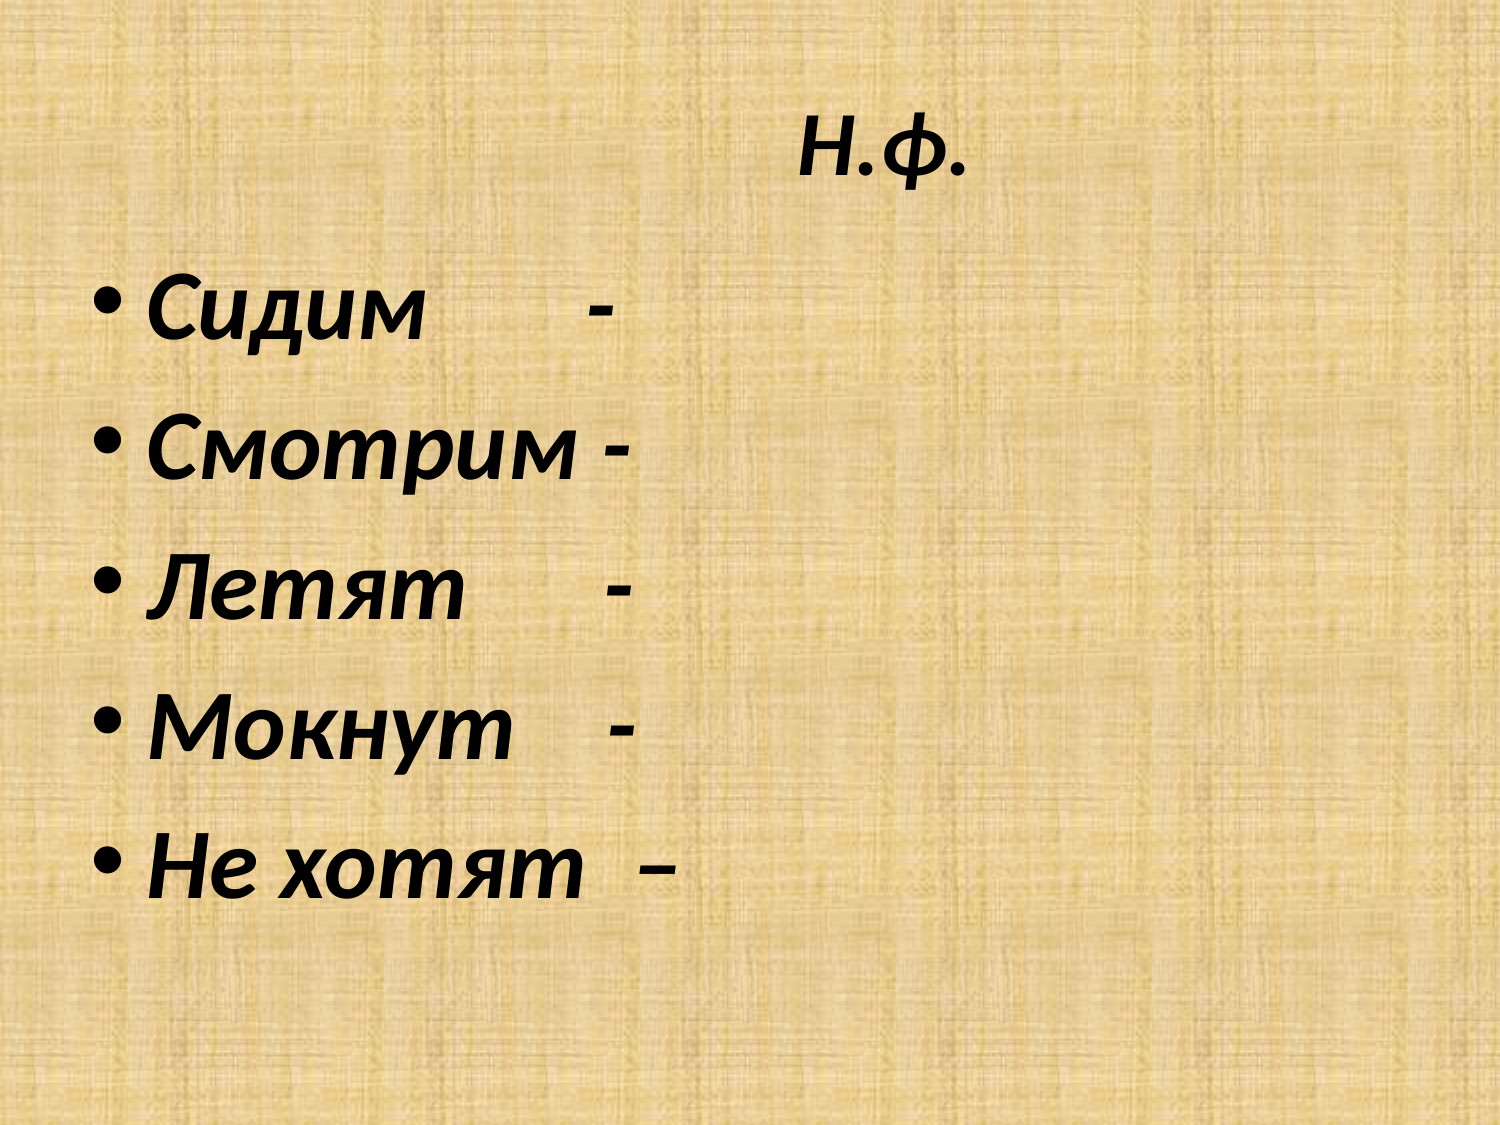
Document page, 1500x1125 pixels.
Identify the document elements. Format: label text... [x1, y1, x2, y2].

picture [0, 0, 1500, 1125]
title Н.ф. [75, 45, 1425, 231]
list Сидим - Смотрим - Летят - Мокнут - Не хотят – [75, 231, 1425, 1005]
